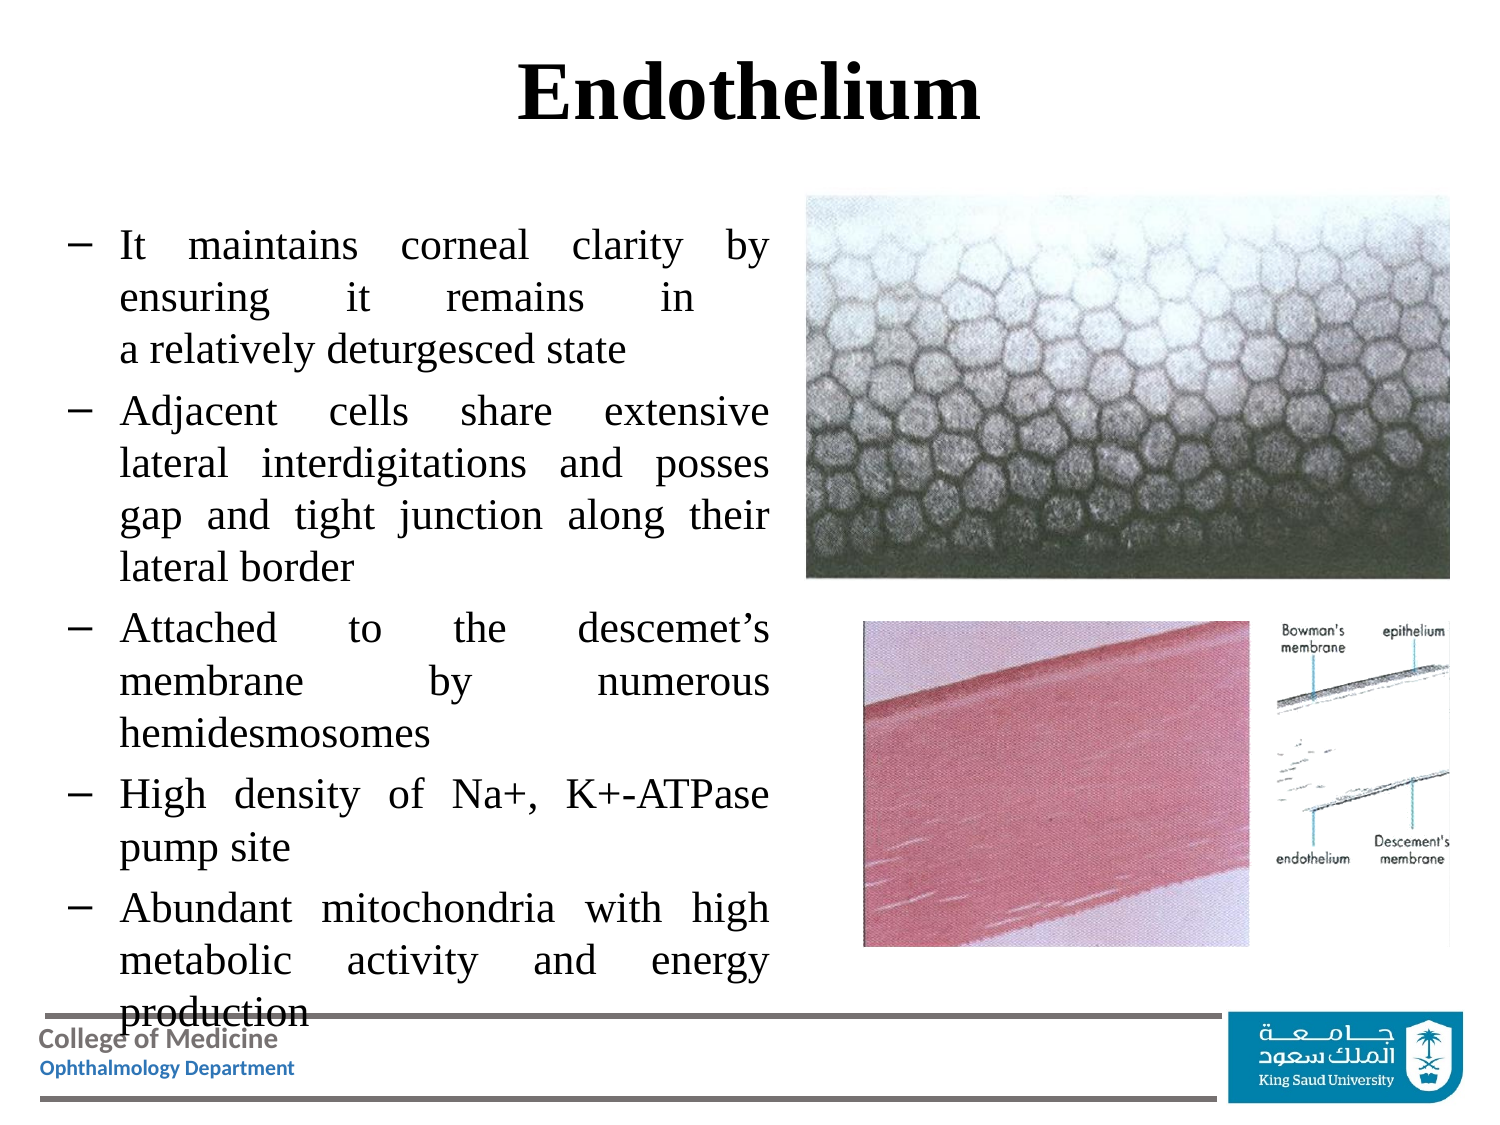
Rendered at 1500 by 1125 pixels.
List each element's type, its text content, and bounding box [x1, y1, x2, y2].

picture [1226, 1009, 1465, 1106]
list It maintains corneal clarity by ensuring it remains in a relatively deturgesced state Adjacent cells share extensive lateral interdigitations and posses gap and tight junction along their lateral border Attached to the descemet’s membrane by numerous hemidesmosomes High density of Na+, K+-ATPase pump site Abundant mitochondria with high metabolic activity and energy production [53, 208, 786, 1047]
picture [861, 621, 1451, 953]
title Endothelium [75, 28, 1425, 145]
picture [804, 148, 1451, 581]
